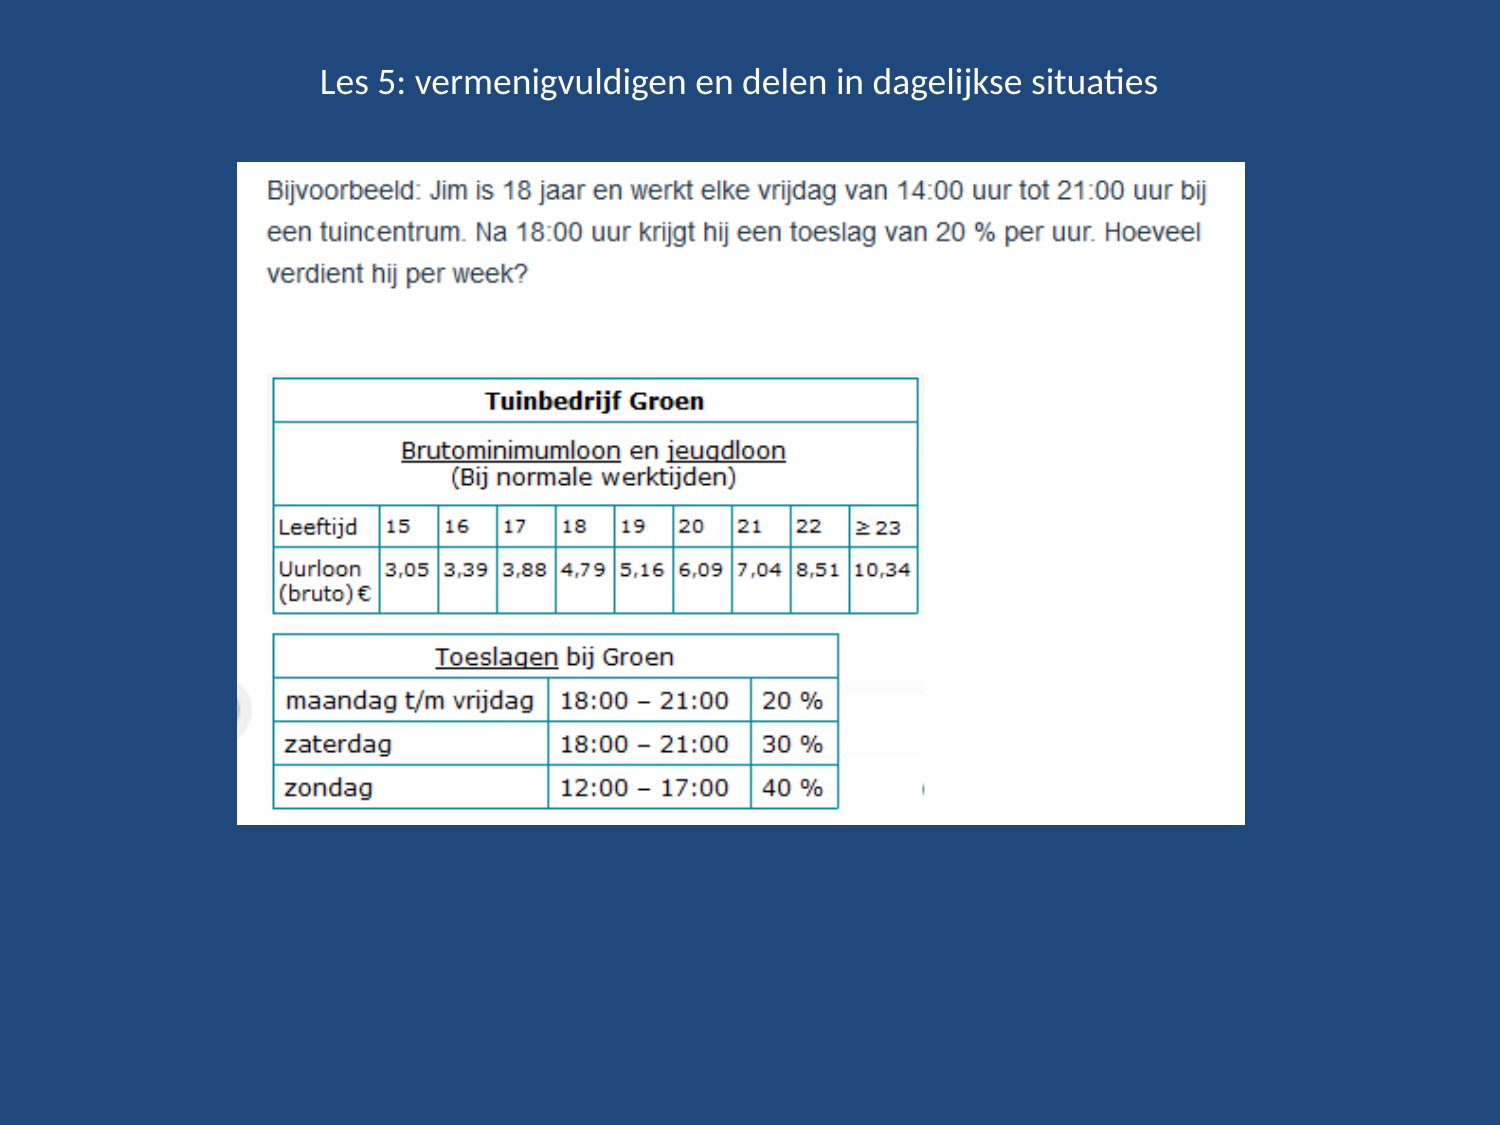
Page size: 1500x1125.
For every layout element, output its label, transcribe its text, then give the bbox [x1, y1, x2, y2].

text_box Les 5: vermenigvuldigen en delen in dagelijkse situaties [305, 49, 1175, 110]
picture [237, 162, 1245, 826]
